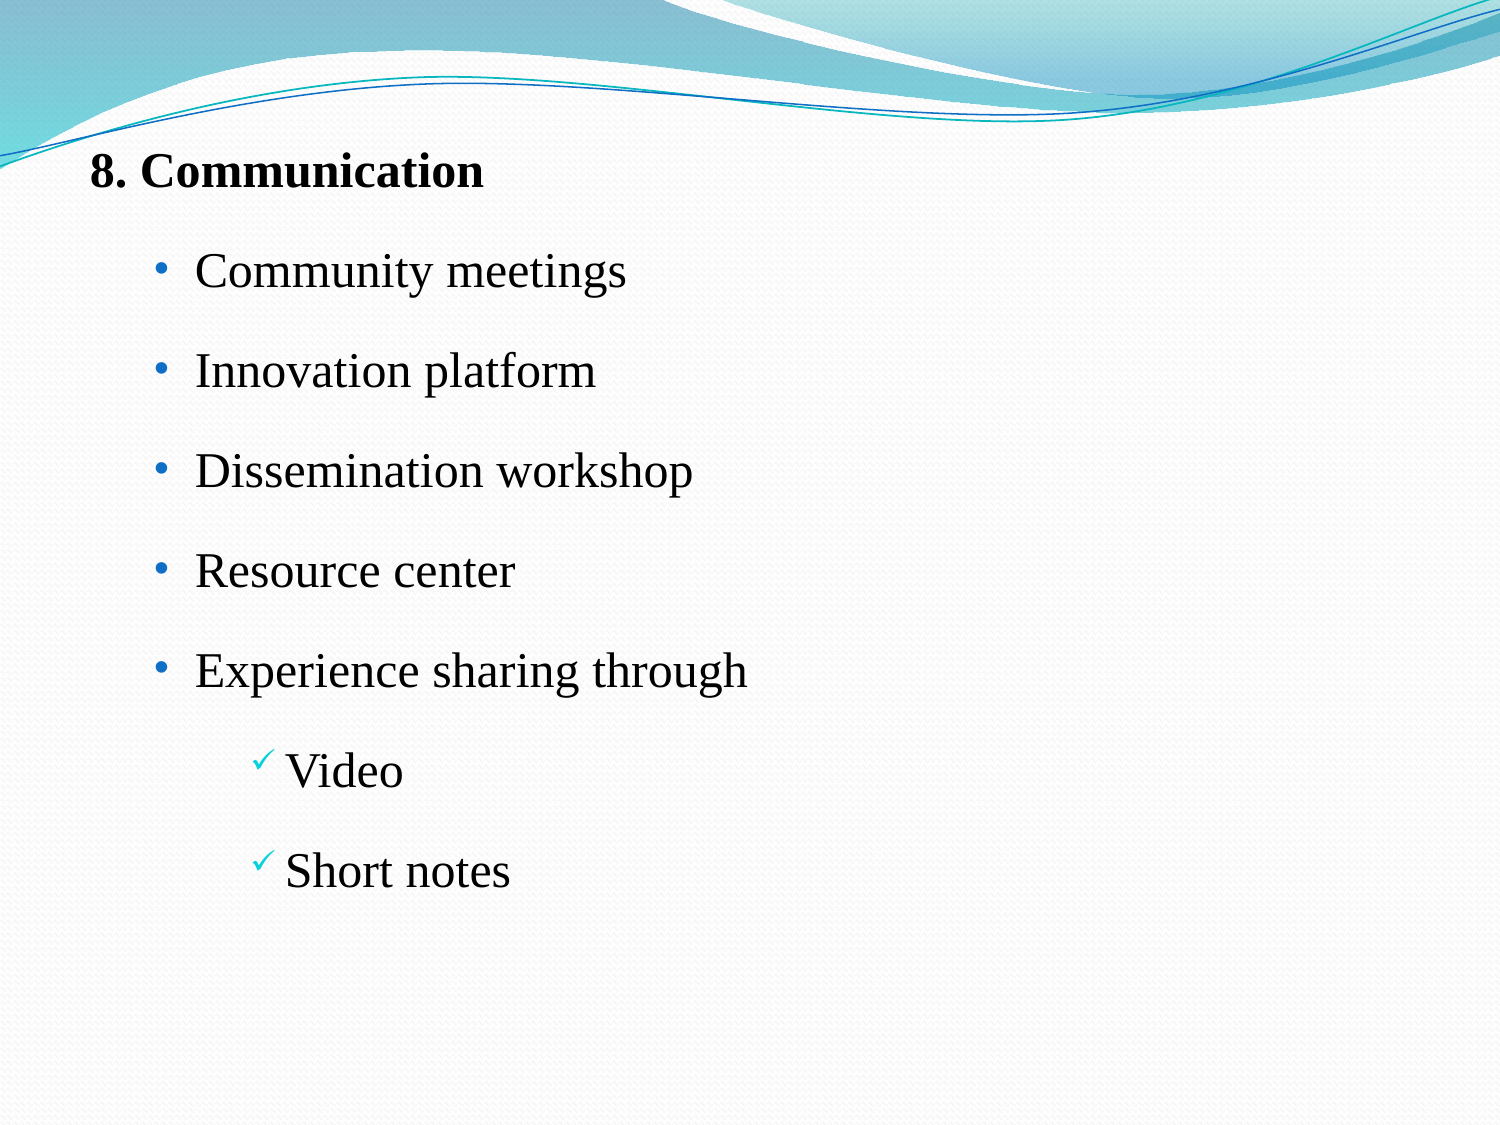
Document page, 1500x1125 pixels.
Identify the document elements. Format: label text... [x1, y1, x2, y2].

list 8. Communication Community meetings Innovation platform Dissemination workshop Resource center Experience sharing through Video Short notes [75, 99, 1425, 1005]
